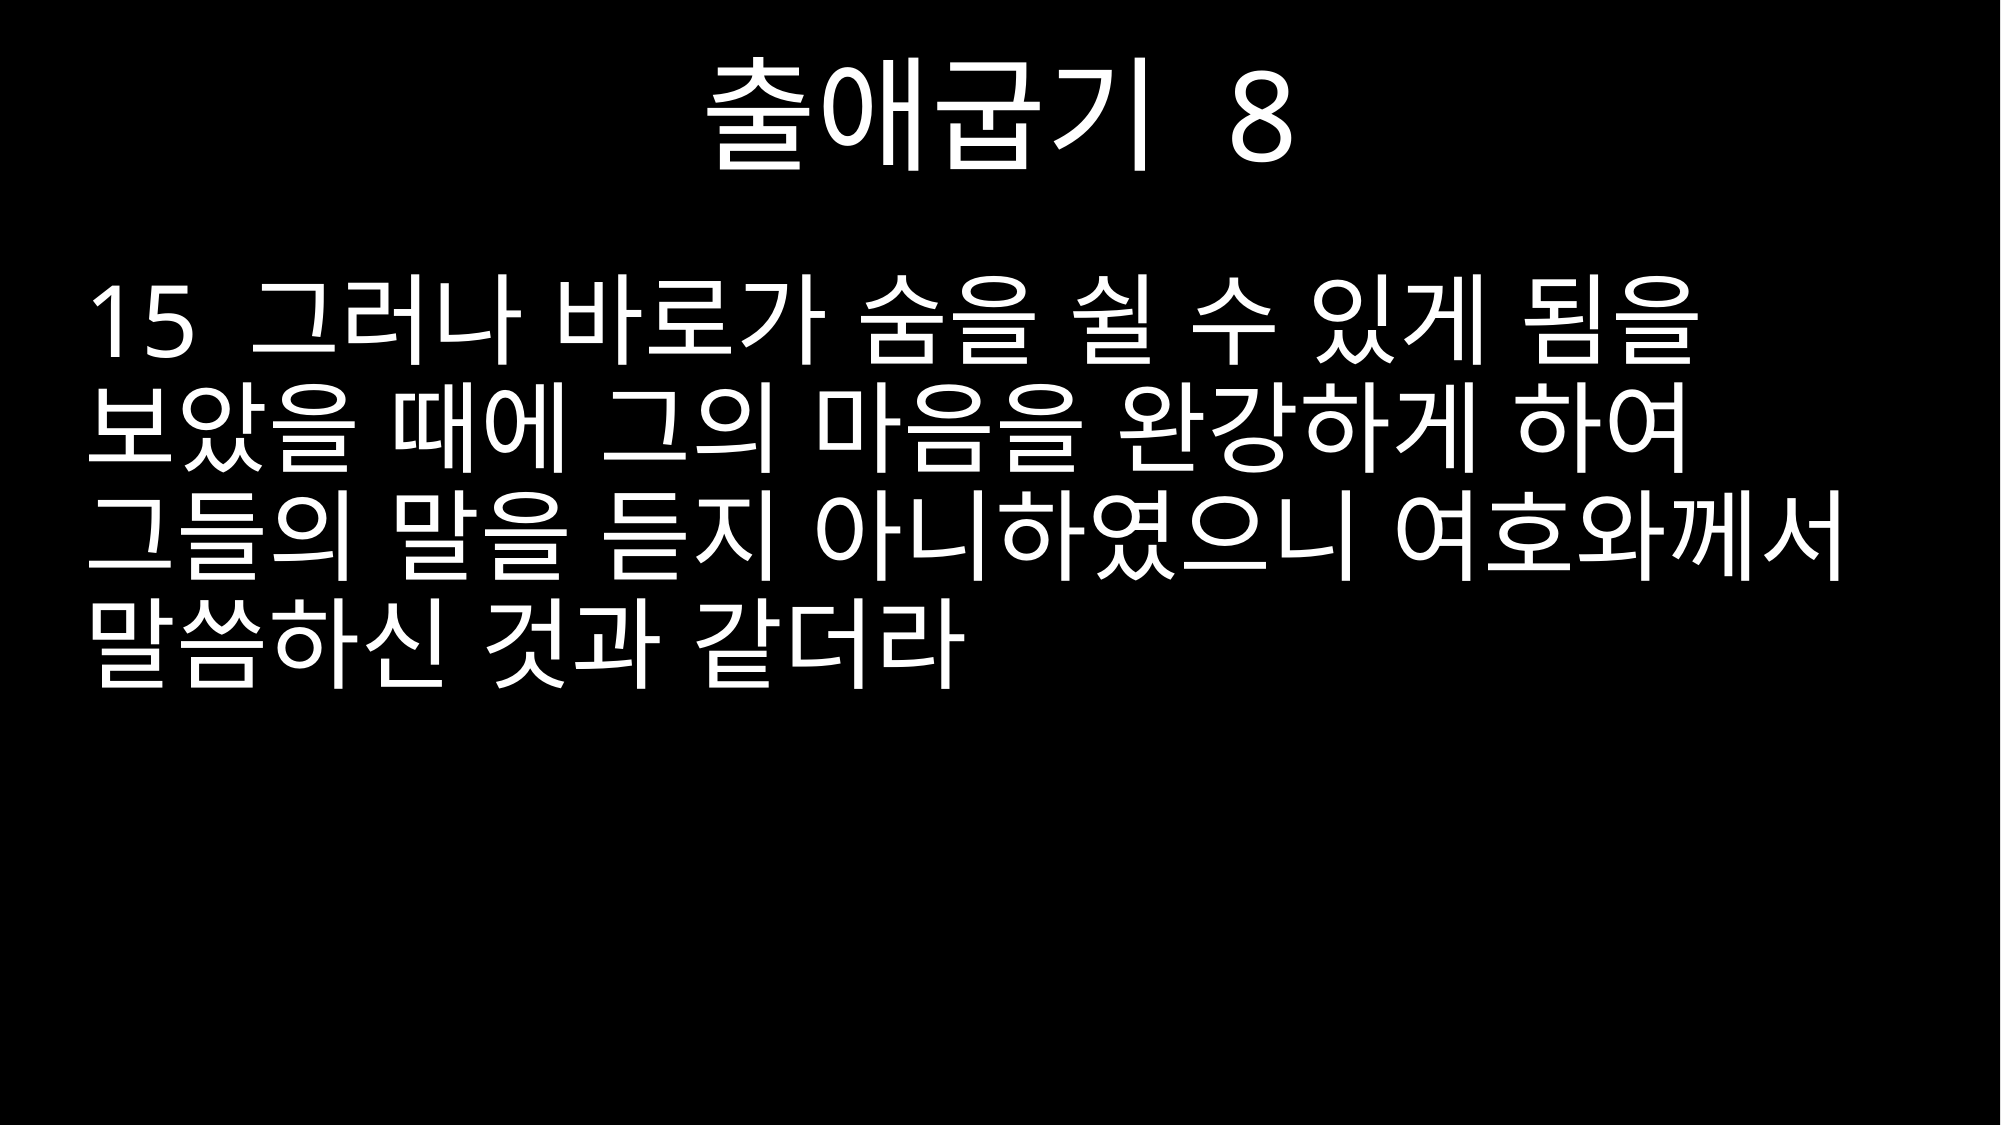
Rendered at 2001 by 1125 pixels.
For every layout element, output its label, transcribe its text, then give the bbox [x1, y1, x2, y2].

footer 출애굽기 8 [0, 32, 2000, 192]
list 15 그러나 바로가 숨을 쉴 수 있게 됨을 보았을 때에 그의 마음을 완강하게 하여 그들의 말을 듣지 아니하였으니 여호와께서 말씀하신 것과 같더라 [69, 263, 1953, 423]
picture [0, 0, 2001, 1125]
